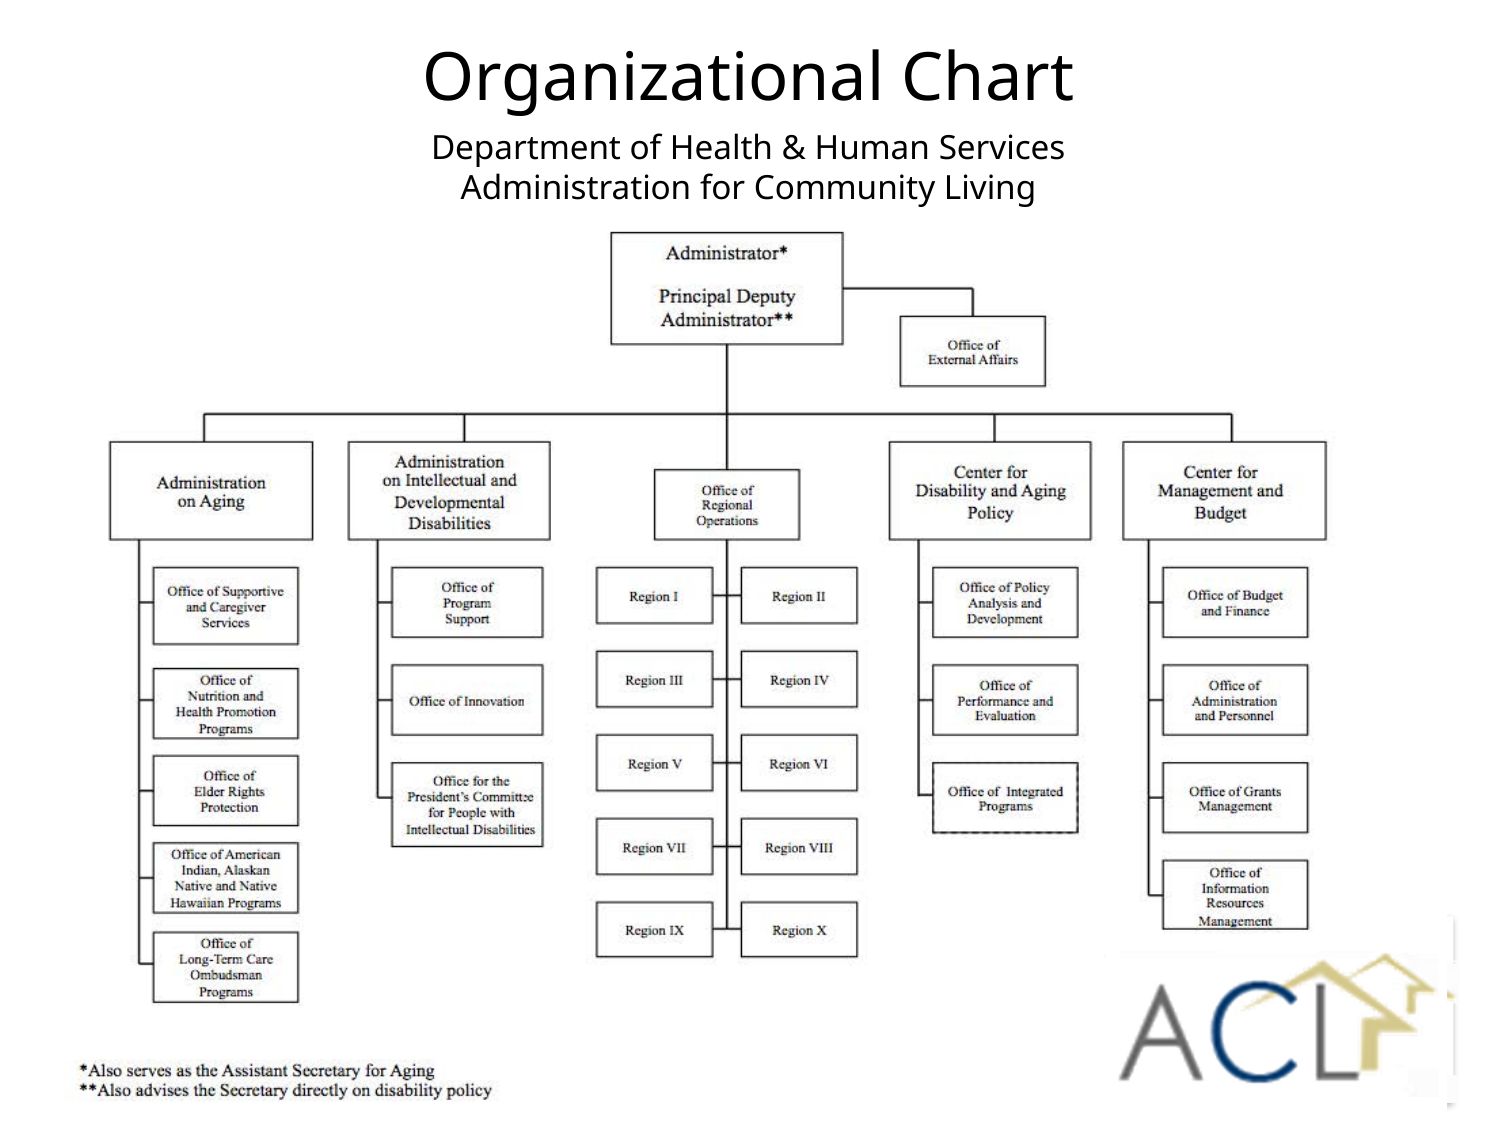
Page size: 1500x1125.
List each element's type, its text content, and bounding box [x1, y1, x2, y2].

text_box Organizational Chart Department of Health & Human Services Administration for Community Living [407, 26, 1090, 208]
picture [0, 210, 1459, 1125]
